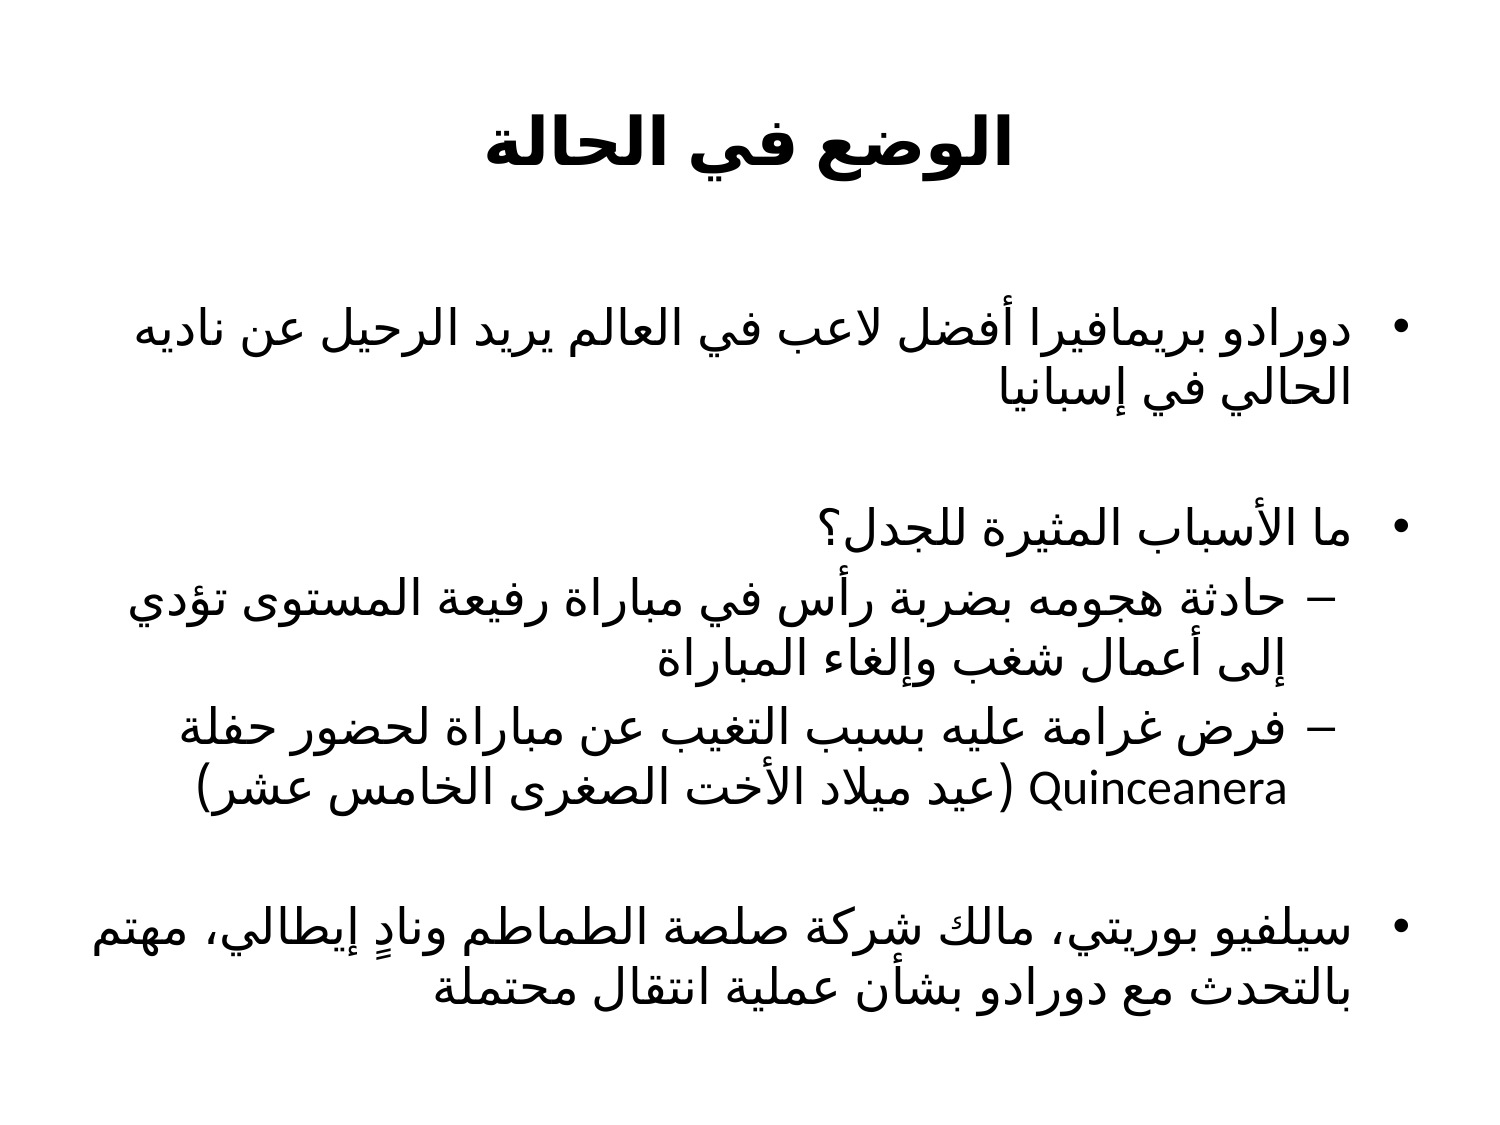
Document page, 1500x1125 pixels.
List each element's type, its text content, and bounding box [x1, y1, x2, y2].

list دورادو بريمافيرا أفضل لاعب في العالم يريد الرحيل عن ناديه الحالي في إسبانيا ما الأسباب المثيرة للجدل؟ حادثة هجومه بضربة رأس في مباراة رفيعة المستوى تؤدي إلى أعمال شغب وإلغاء المباراة فرض غرامة عليه بسبب التغيب عن مباراة لحضور حفلة Quinceanera (عيد ميلاد الأخت الصغرى الخامس عشر) سيلفيو بوريتي، مالك شركة صلصة الطماطم ونادٍ إيطالي، مهتم بالتحدث مع دورادو بشأن عملية انتقال محتملة [75, 287, 1425, 1088]
title الوضع في الحالة [75, 45, 1425, 233]
